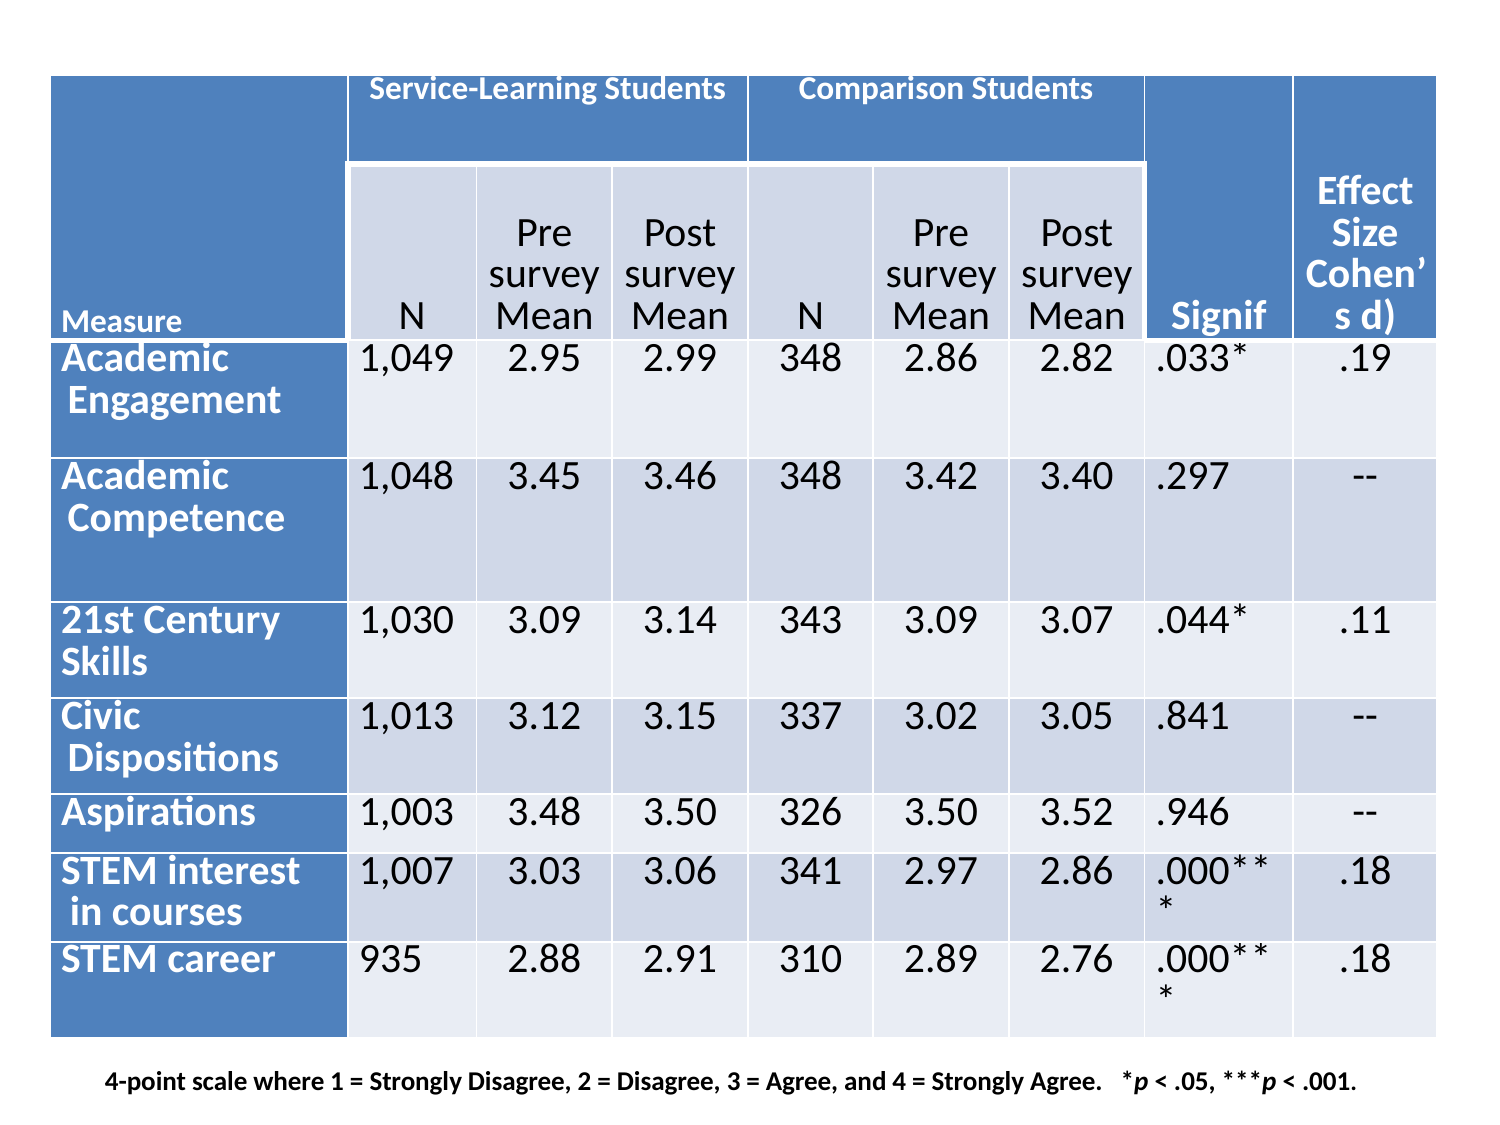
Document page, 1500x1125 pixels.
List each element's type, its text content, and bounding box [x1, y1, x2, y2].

table_cell .000*** [1145, 854, 1292, 941]
table_cell 3.46 [613, 459, 747, 601]
table_cell 348 [749, 459, 872, 601]
table_cell 2.82 [1010, 341, 1144, 457]
table_cell 2.97 [874, 854, 1008, 941]
table_cell 3.05 [1010, 699, 1144, 793]
table_cell .11 [1294, 603, 1436, 697]
table_cell 348 [749, 341, 872, 457]
table_cell 2.88 [477, 943, 611, 1037]
table_cell N [351, 167, 476, 339]
table_cell .841 [1145, 699, 1292, 793]
table_cell STEM career [51, 943, 347, 1037]
table_cell 3.02 [874, 699, 1008, 793]
table_cell 1,013 [349, 699, 476, 793]
table_cell Academic Competence [51, 459, 347, 601]
table_cell 1,048 [349, 459, 476, 601]
table_cell 2.86 [1010, 854, 1144, 941]
table_cell Civic Dispositions [51, 699, 347, 793]
table_cell Academic Engagement [51, 343, 347, 457]
table_header Effect Size Cohen’s d) [1294, 76, 1436, 338]
table_cell -- [1294, 699, 1436, 793]
table_cell 1,003 [349, 795, 476, 852]
table_cell -- [1294, 795, 1436, 852]
table_cell .18 [1294, 854, 1436, 941]
table_header Signif [1145, 76, 1292, 338]
table_cell 3.50 [874, 795, 1008, 852]
table_cell 2.76 [1010, 943, 1144, 1037]
table_cell 21st Century Skills [51, 603, 347, 697]
table_cell 1,030 [349, 603, 476, 697]
table_cell Pre survey Mean [874, 167, 1008, 339]
table_cell .19 [1294, 343, 1436, 457]
table_cell 3.50 [613, 795, 747, 852]
table_cell 337 [749, 699, 872, 793]
table_header Service-Learning Students [349, 76, 747, 161]
table_cell 3.40 [1010, 459, 1144, 601]
table_cell 2.91 [613, 943, 747, 1037]
table_cell 1,049 [349, 341, 476, 457]
table_cell 3.07 [1010, 603, 1144, 697]
text_box 4-point scale where 1 = Strongly Disagree, 2 = Disagree, 3 = Agree, and 4 = Strongly Agree. *p < .05, ***p < .001. [74, 1049, 1425, 1105]
table_cell 2.89 [874, 943, 1008, 1037]
table_cell 3.03 [477, 854, 611, 941]
table_cell 3.06 [613, 854, 747, 941]
table_cell N [749, 167, 872, 339]
table_cell 341 [749, 854, 872, 941]
table_cell .000*** [1145, 943, 1292, 1037]
table_cell 3.52 [1010, 795, 1144, 852]
table_cell 3.48 [477, 795, 611, 852]
table_cell 3.15 [613, 699, 747, 793]
table_cell 3.42 [874, 459, 1008, 601]
table_cell .044* [1145, 603, 1292, 697]
table_cell -- [1294, 459, 1436, 601]
table_cell 3.09 [477, 603, 611, 697]
table_cell Post survey Mean [1010, 167, 1142, 339]
table_cell 2.99 [613, 341, 747, 457]
table_cell 2.86 [874, 341, 1008, 457]
table_cell 3.09 [874, 603, 1008, 697]
table_header Measure [51, 76, 347, 338]
table_cell 2.95 [477, 341, 611, 457]
table_cell 3.14 [613, 603, 747, 697]
table_cell .297 [1145, 459, 1292, 601]
table_cell 343 [749, 603, 872, 697]
table_cell 326 [749, 795, 872, 852]
table_cell .946 [1145, 795, 1292, 852]
table_cell Aspirations [51, 795, 347, 852]
table_cell .18 [1294, 943, 1436, 1037]
table_cell 310 [749, 943, 872, 1037]
table_cell Post survey Mean [613, 167, 747, 339]
table_header Comparison Students [749, 76, 1144, 161]
table_cell STEM interest in courses [51, 854, 347, 941]
table_cell .033* [1145, 343, 1292, 457]
table_cell Pre survey Mean [477, 167, 611, 339]
table_cell 3.45 [477, 459, 611, 601]
table_cell 935 [349, 943, 476, 1037]
table_cell 1,007 [349, 854, 476, 941]
table_cell 3.12 [477, 699, 611, 793]
